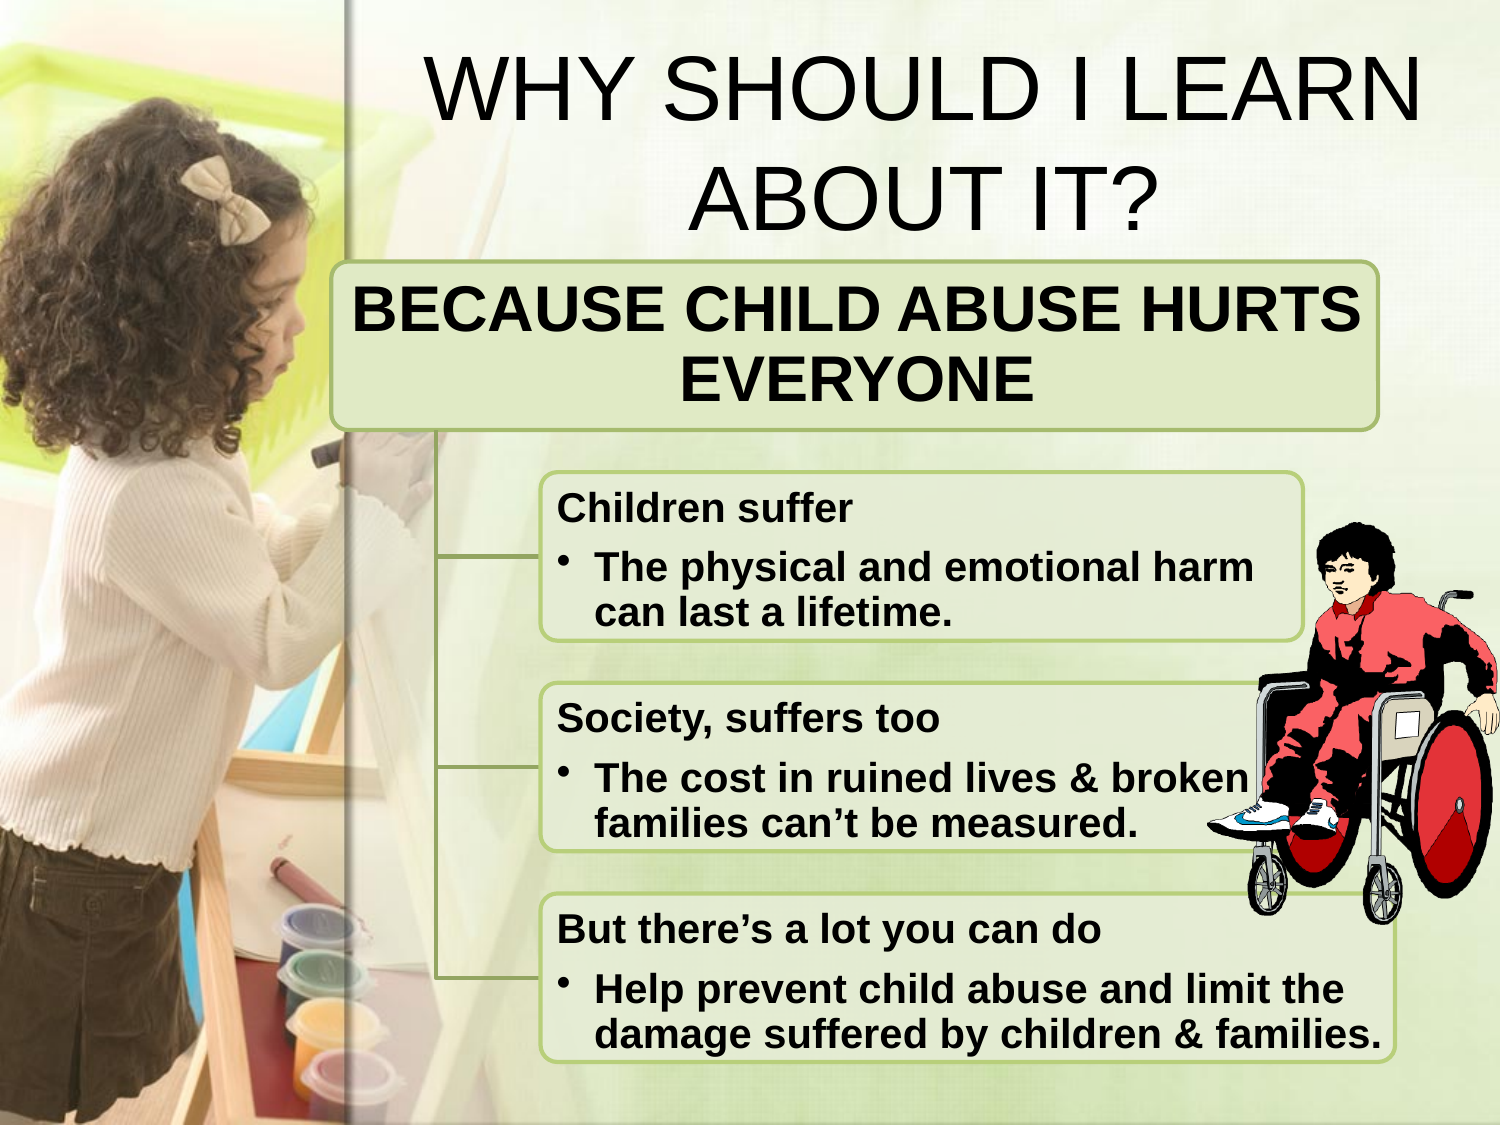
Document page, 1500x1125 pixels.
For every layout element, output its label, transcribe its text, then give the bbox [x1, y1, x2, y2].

picture [0, 0, 1500, 1125]
title WHY SHOULD I LEARN ABOUT IT? [362, 45, 1487, 233]
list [300, 260, 1426, 1063]
